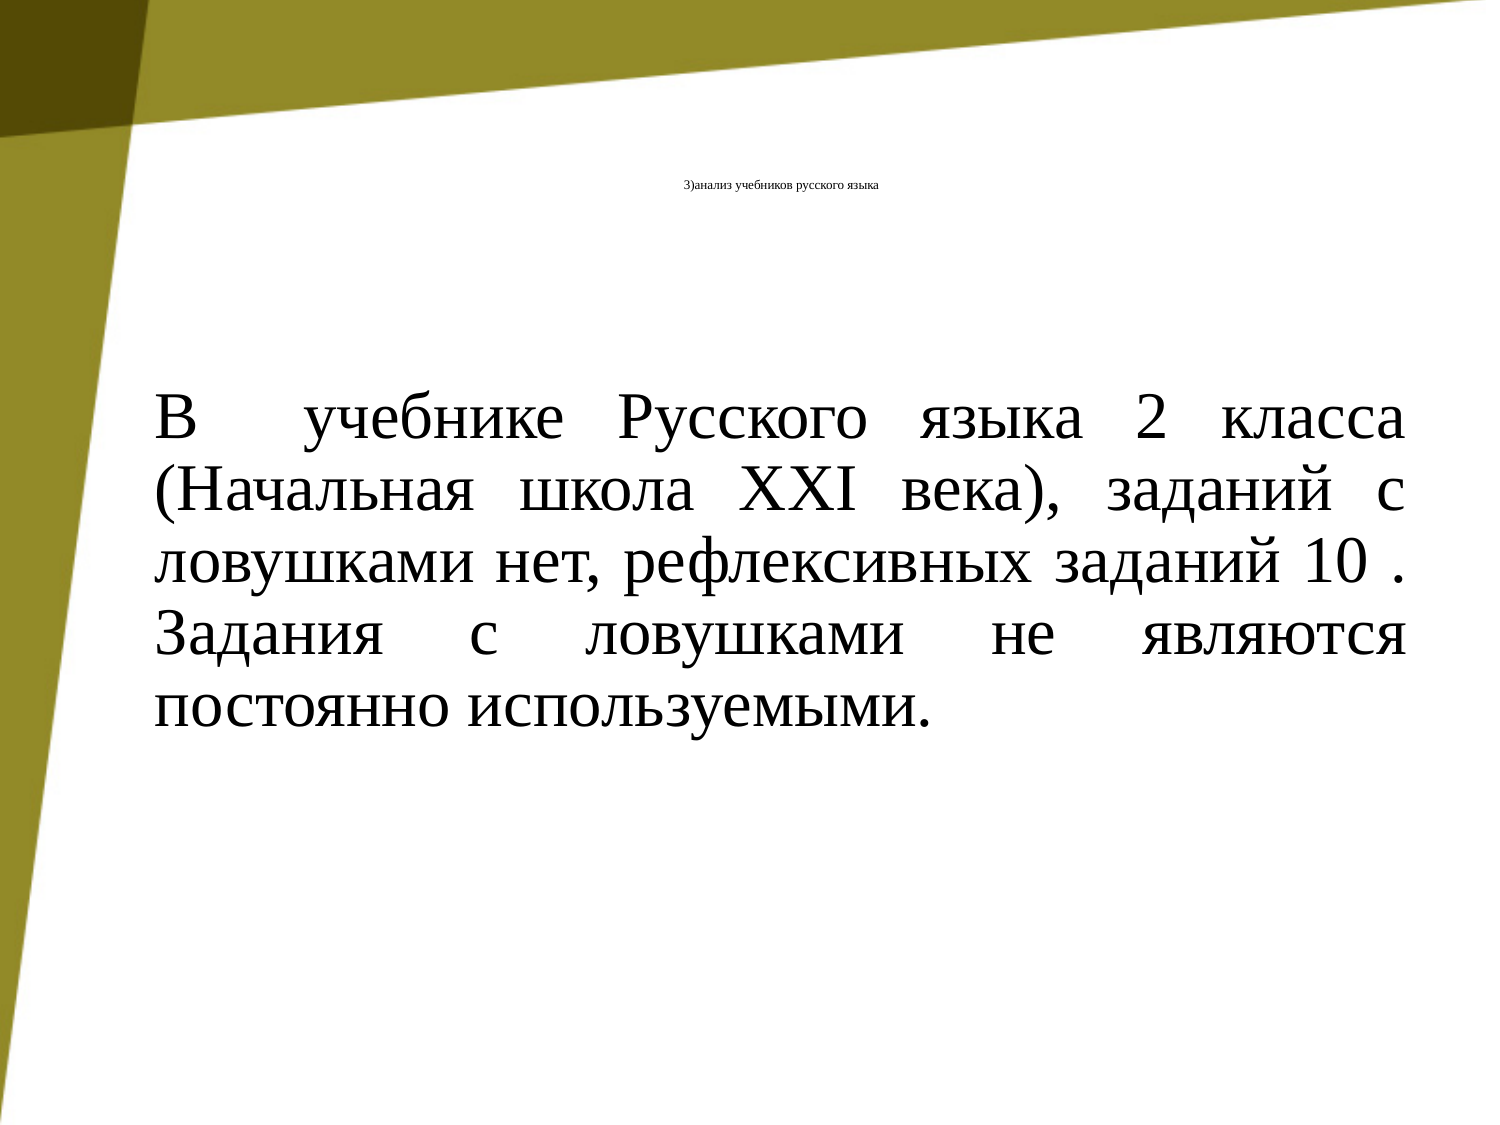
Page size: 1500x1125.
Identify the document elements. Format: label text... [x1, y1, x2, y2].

list В учебнике Русского языка 2 класса (Начальная школа XXI века), заданий с ловушками нет, рефлексивных заданий 10 . Задания с ловушками не являются постоянно используемыми. [139, 373, 1424, 1014]
title 3)анализ учебников русского языка [139, 170, 1424, 231]
picture [0, 0, 1500, 1125]
